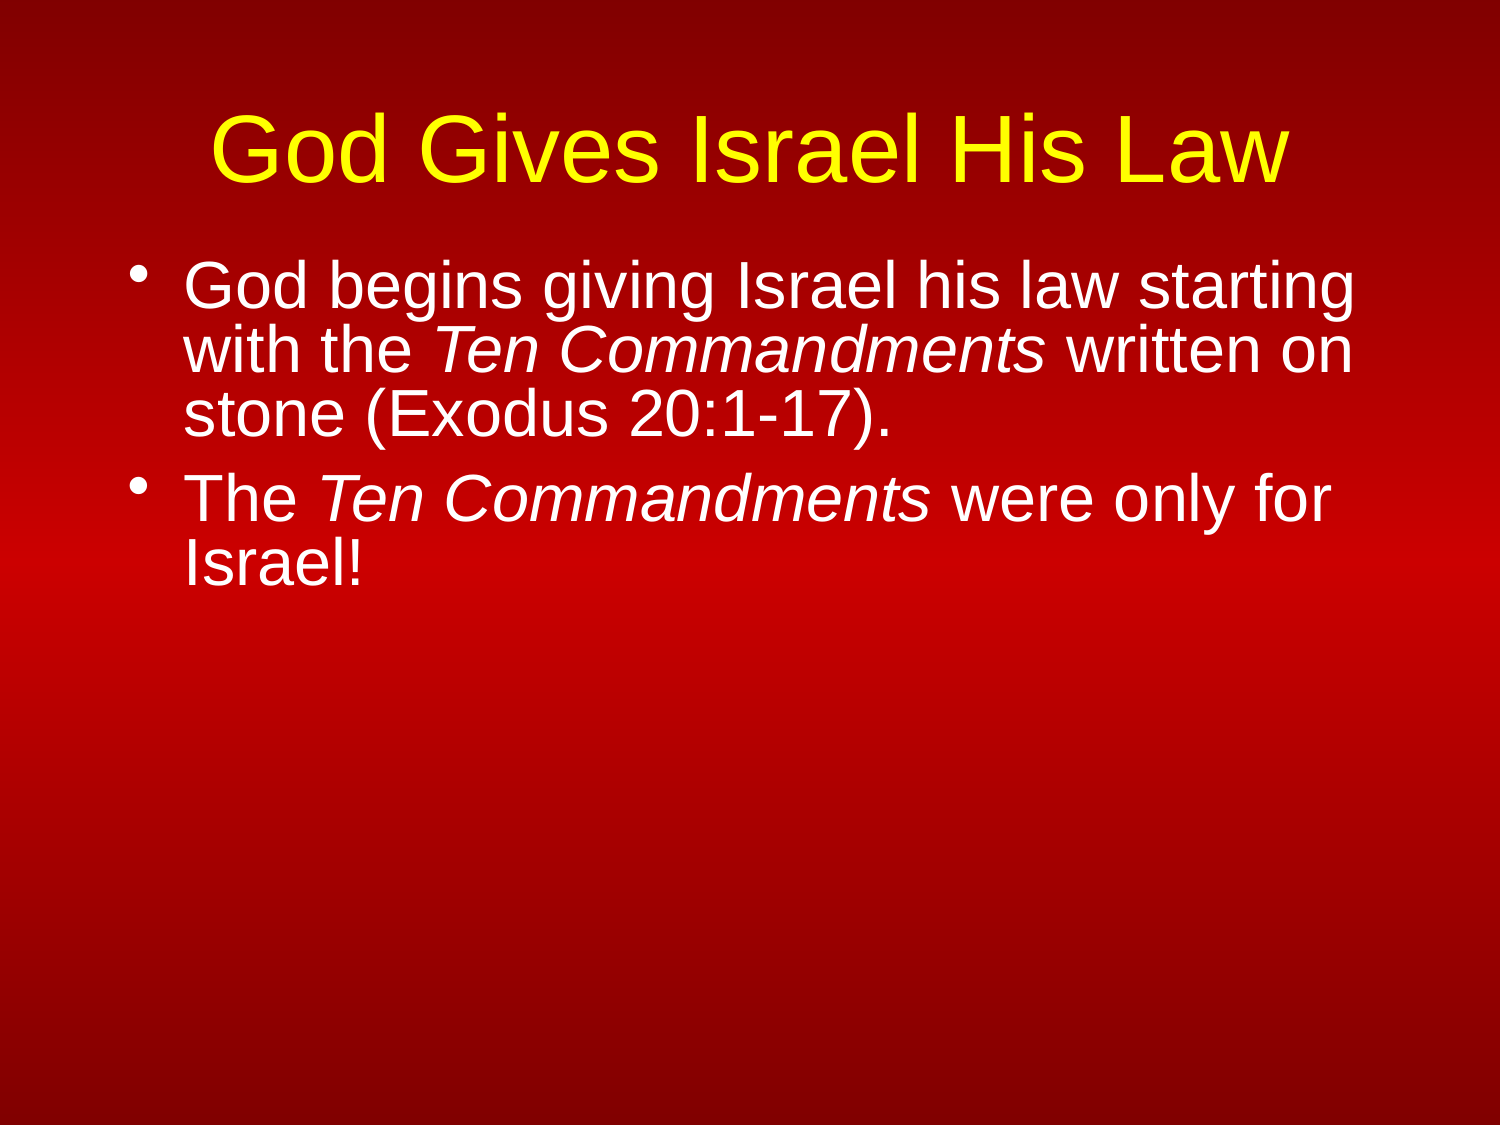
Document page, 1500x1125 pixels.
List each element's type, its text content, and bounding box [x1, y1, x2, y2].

title God Gives Israel His Law [37, 50, 1463, 238]
list God begins giving Israel his law starting with the Ten Commandments written on stone (Exodus 20:1-17). [112, 249, 1438, 462]
text_box The Ten Commandments were only for Israel! [112, 462, 1463, 1038]
